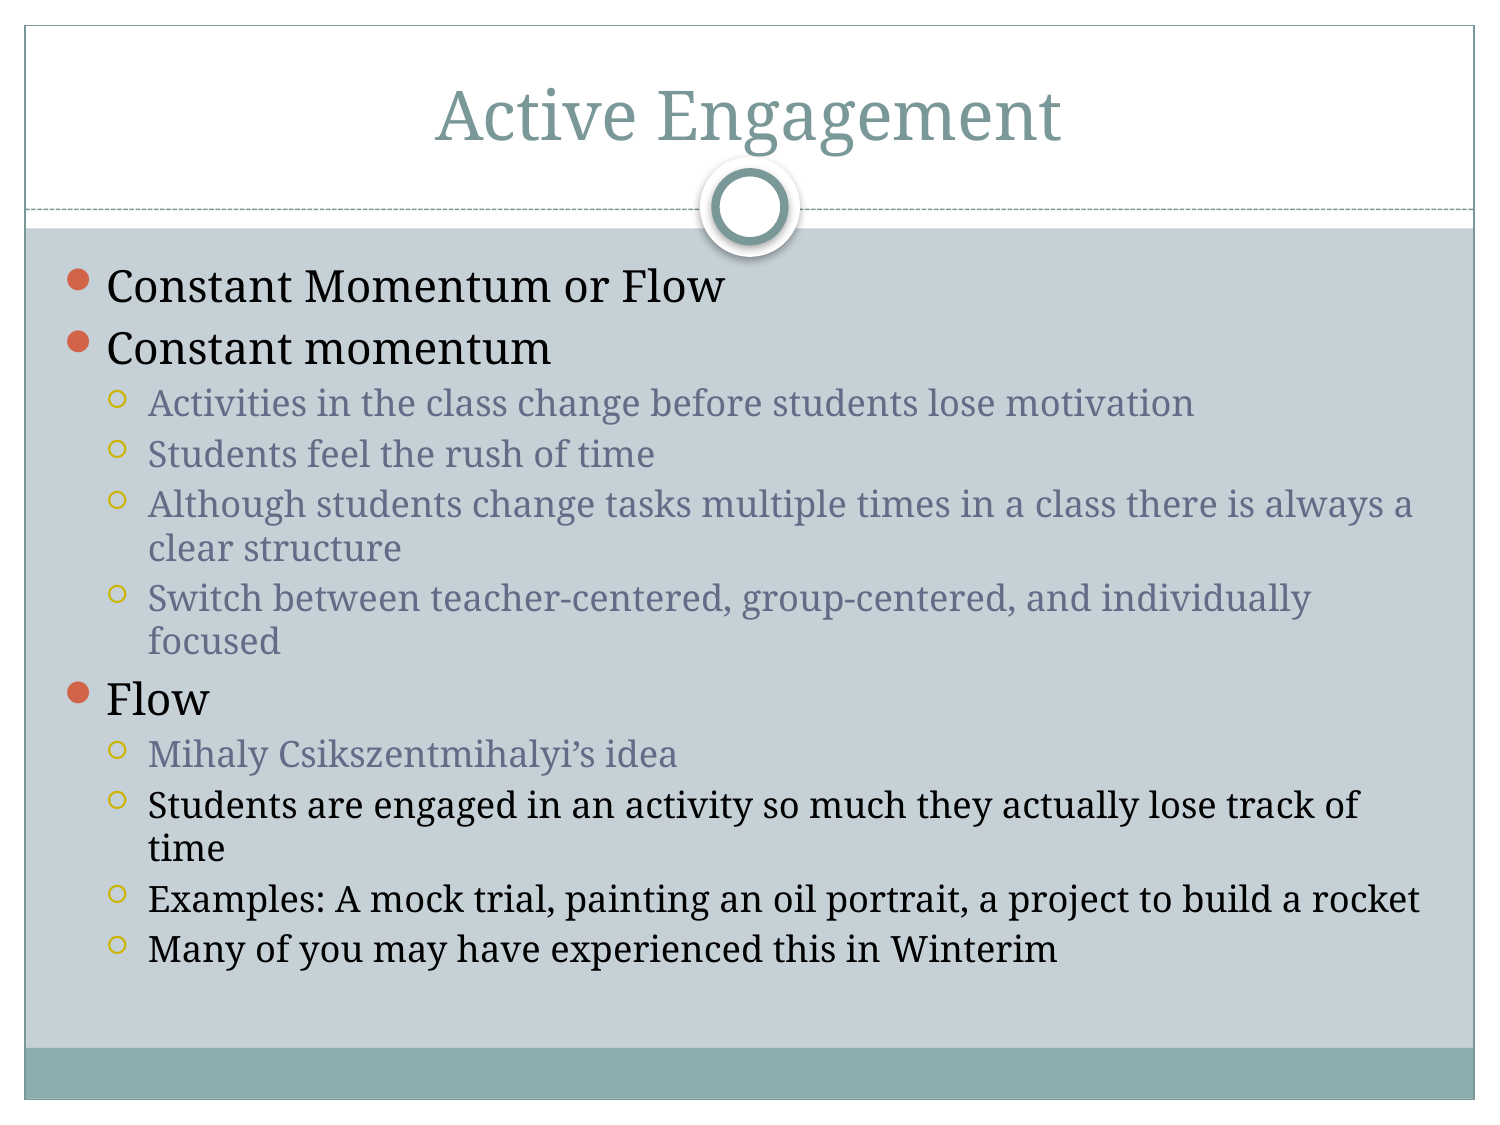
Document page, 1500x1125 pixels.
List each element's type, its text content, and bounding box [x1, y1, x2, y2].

list Constant Momentum or Flow Constant momentum Activities in the class change before students lose motivation Students feel the rush of time Although students change tasks multiple times in a class there is always a clear structure Switch between teacher-centered, group-centered, and individually focused Flow Mihaly Csikszentmihalyi’s idea Students are engaged in an activity so much they actually lose track of time Examples: A mock trial, painting an oil portrait, a project to build a rocket Many of you may have experienced this in Winterim [49, 250, 1445, 1001]
title Active Engagement [49, 37, 1450, 162]
